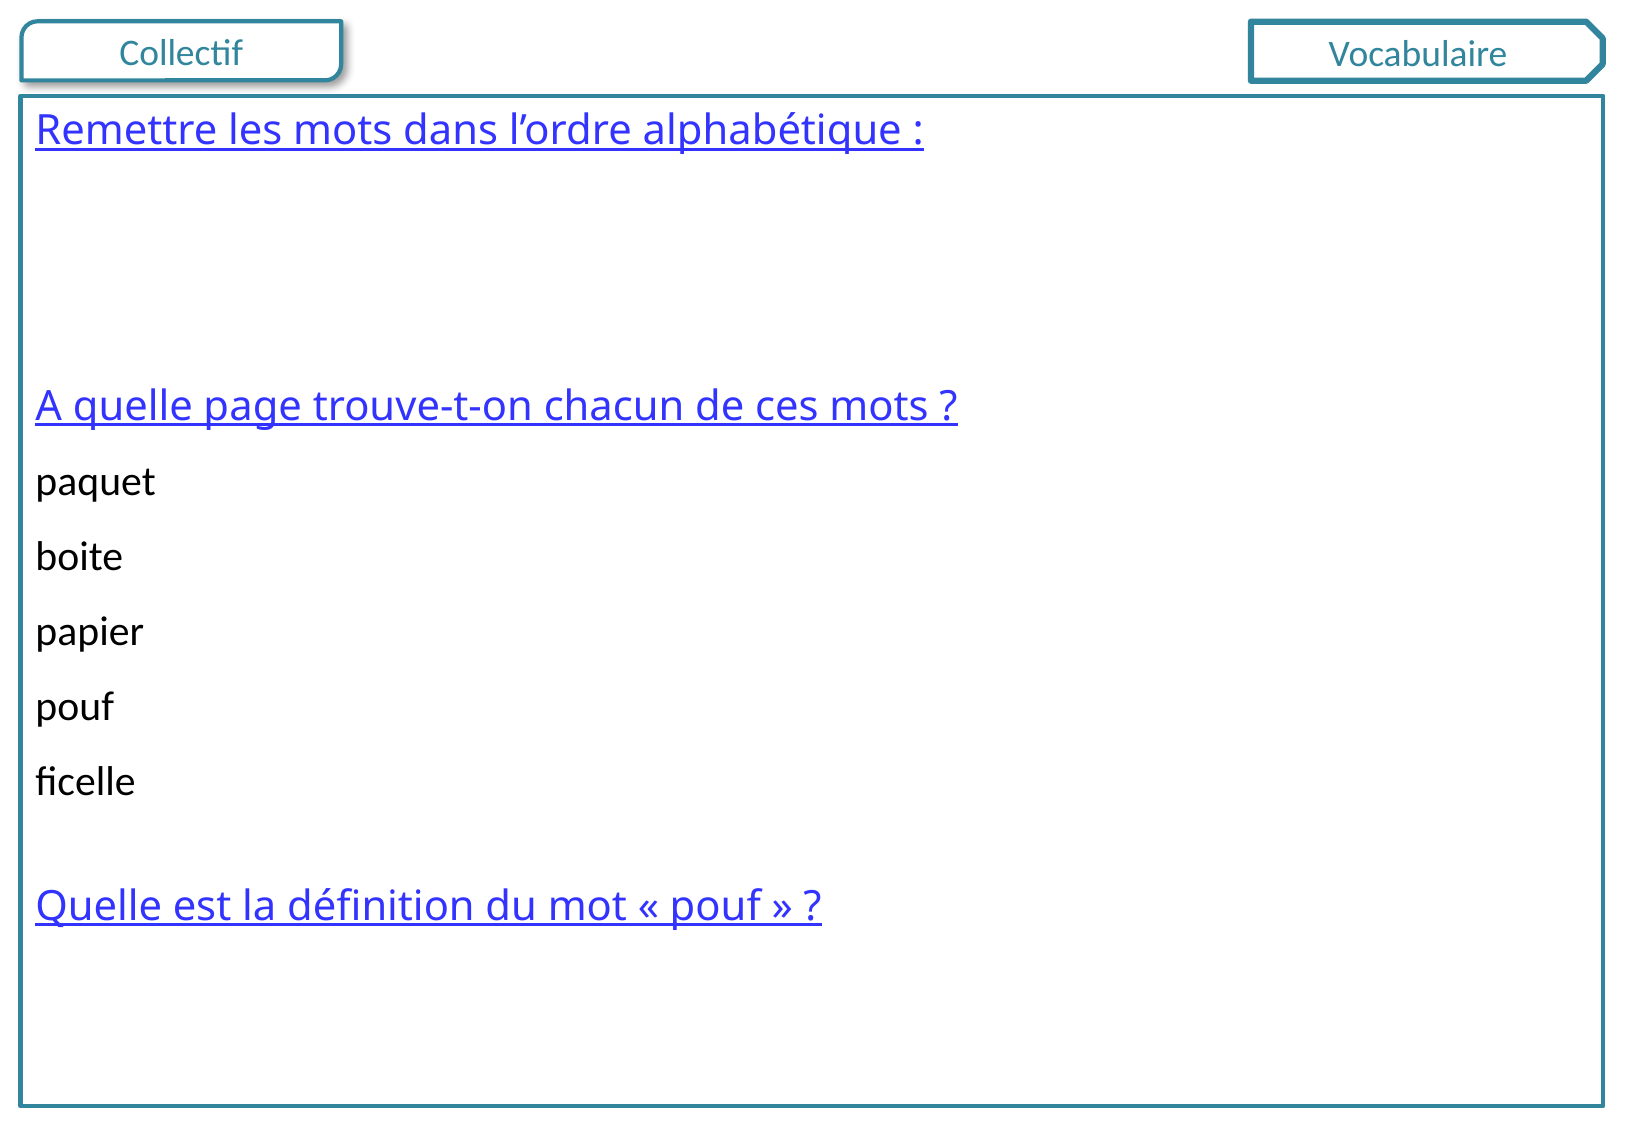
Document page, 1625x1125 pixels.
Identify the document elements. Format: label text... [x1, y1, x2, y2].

list Remettre les mots dans l’ordre alphabétique : A quelle page trouve-t-on chacun de ces mots ? paquet boite papier pouf ficelle Quelle est la définition du mot « pouf » ? [18, 94, 1605, 1108]
list Vocabulaire [1251, 21, 1585, 81]
